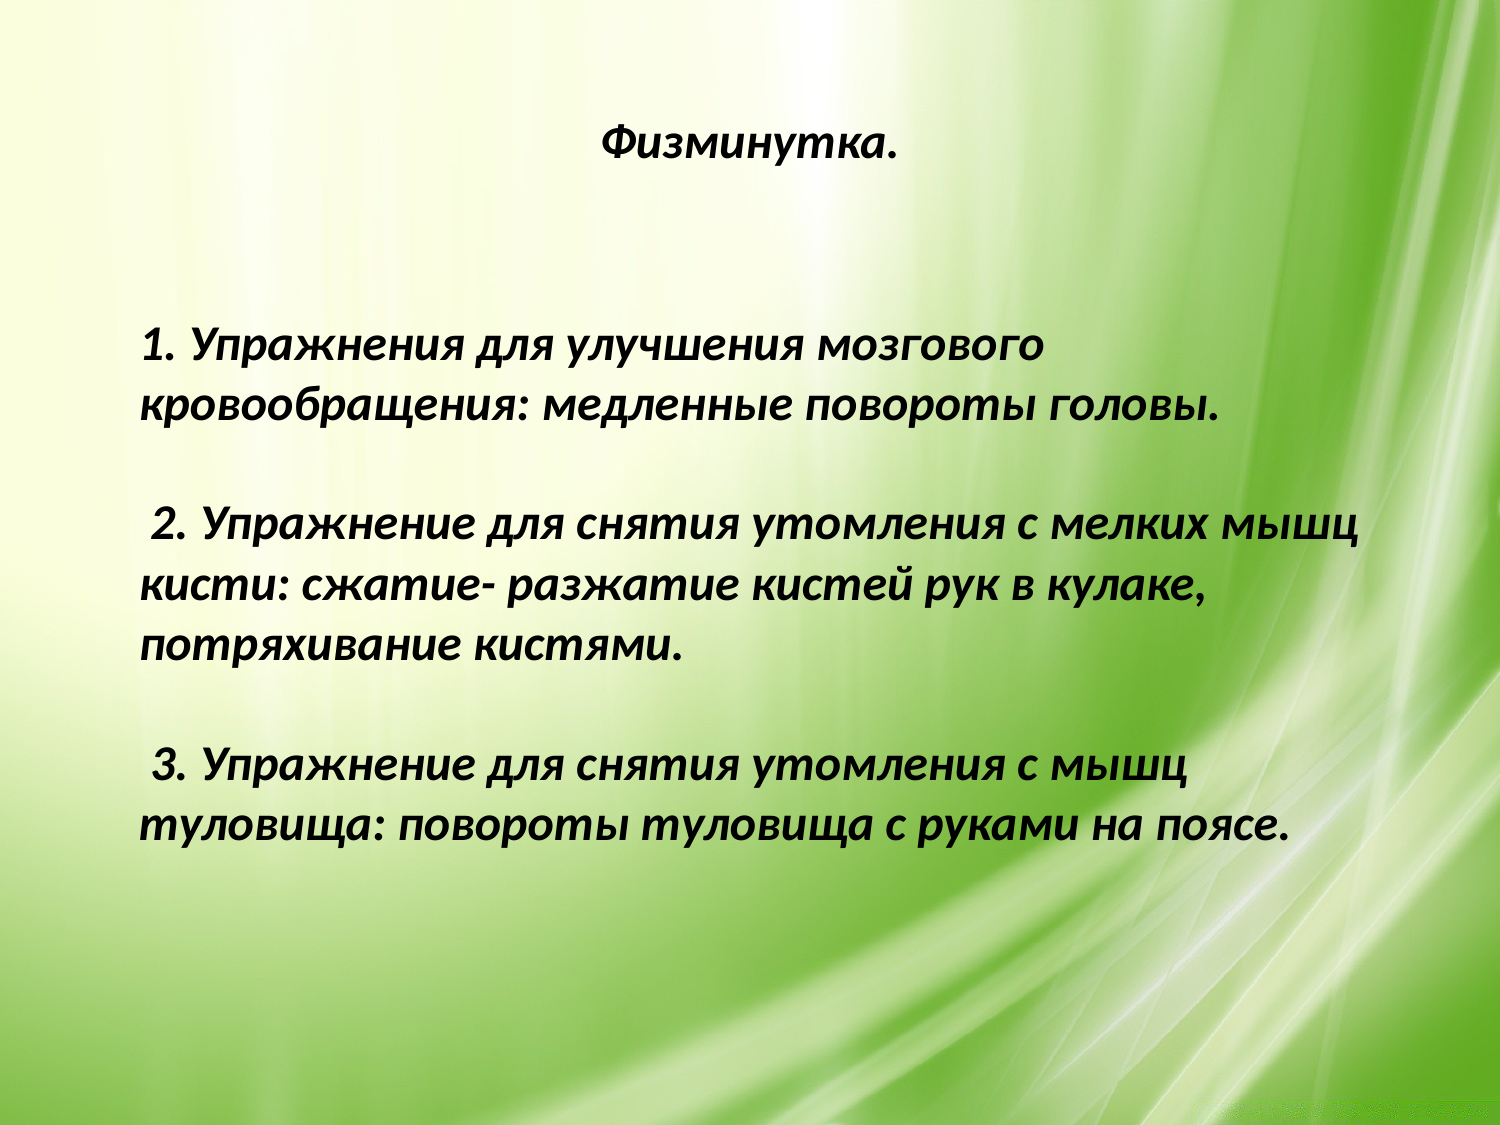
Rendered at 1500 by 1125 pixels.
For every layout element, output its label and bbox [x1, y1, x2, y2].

list [0, 0, 1500, 1125]
